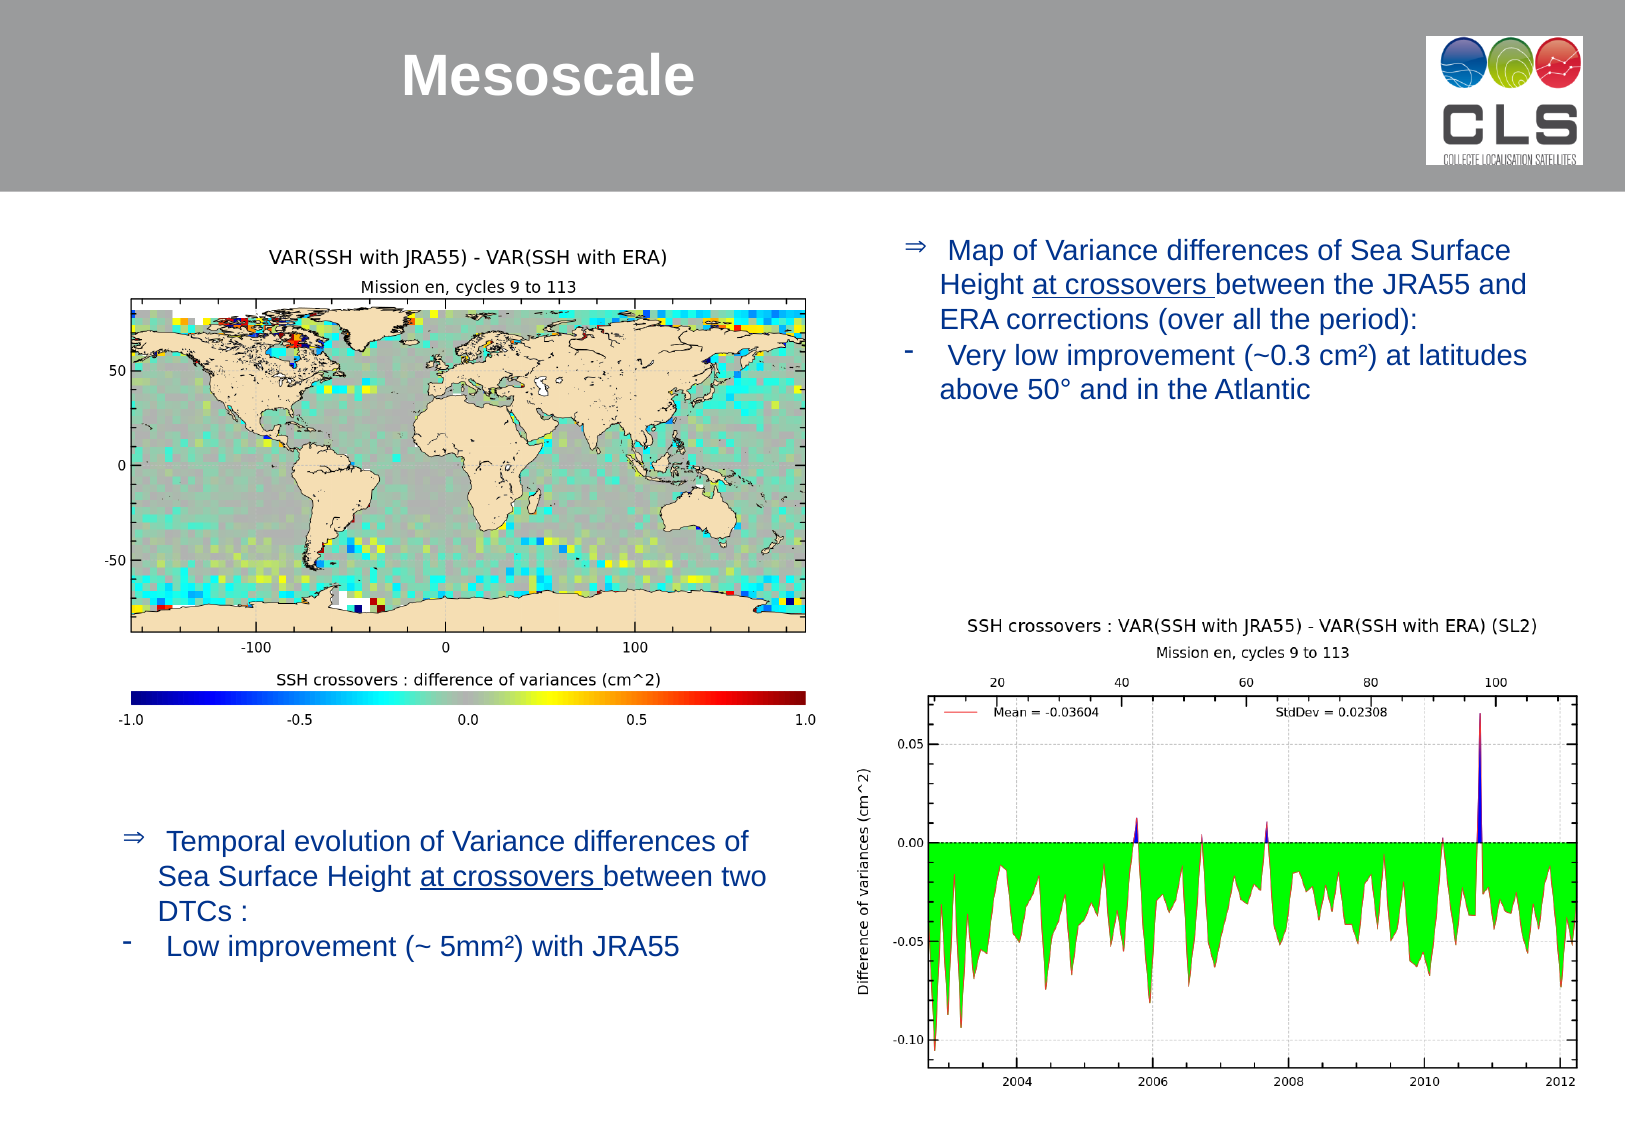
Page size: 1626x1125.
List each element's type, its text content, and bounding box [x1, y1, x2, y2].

text_box Map of Variance differences of Sea Surface Height at crossovers between the JRA55 and ERA corrections (over all the period): Very low improvement (~0.3 cm²) at latitudes above 50° and in the Atlantic [889, 223, 1599, 518]
text_box Temporal evolution of Variance differences of Sea Surface Height at crossovers between two DTCs : Low improvement (~ 5mm²) with JRA55 [107, 814, 817, 970]
picture [1426, 36, 1583, 165]
picture [48, 225, 1604, 1113]
text_box Mesoscale [386, 40, 1162, 119]
